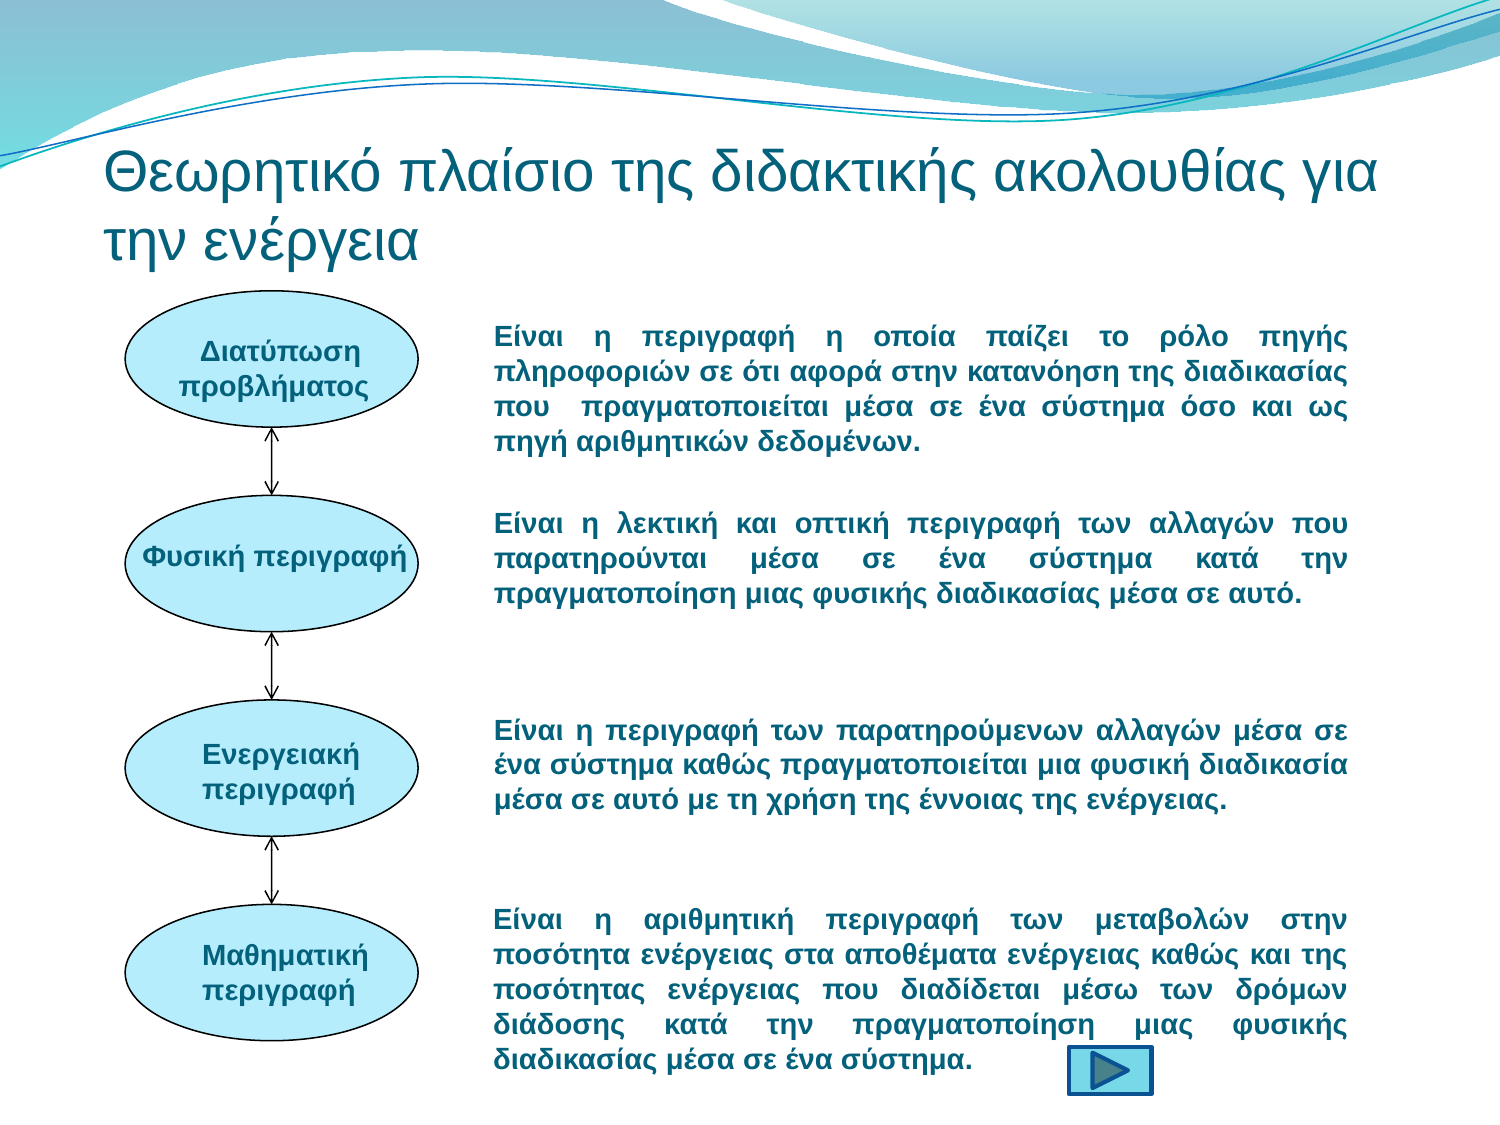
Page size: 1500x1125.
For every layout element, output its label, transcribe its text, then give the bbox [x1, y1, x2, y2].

text_box Είναι η περιγραφή των παρατηρούμενων αλλαγών μέσα σε ένα σύστημα καθώς πραγματοποιείται μια φυσική διαδικασία μέσα σε αυτό με τη χρήση της έννοιας της ενέργειας. [484, 703, 1365, 816]
text_box Είναι η περιγραφή η οποία παίζει το ρόλο πηγής πληροφοριών σε ότι αφορά στην κατανόηση της διαδικασίας που πραγματοποιείται μέσα σε ένα σύστημα όσο και ως πηγή αριθμητικών δεδομένων. [484, 309, 1365, 441]
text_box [88, 290, 479, 1041]
text_box [1067, 1045, 1154, 1096]
text_box Είναι η λεκτική και οπτική περιγραφή των αλλαγών που παρατηρούνται μέσα σε ένα σύστημα κατά την πραγματοποίηση μιας φυσικής διαδικασίας μέσα σε αυτό. [484, 497, 1365, 629]
text_box Είναι η αριθμητική περιγραφή των μεταβολών στην ποσότητα ενέργειας στα αποθέματα ενέργειας καθώς και της ποσότητας ενέργειας που διαδίδεται μέσω των δρόμων διάδοσης κατά την πραγματοποίηση μιας φυσικής διαδικασίας μέσα σε ένα σύστημα. [478, 893, 1364, 1062]
text_box Θεωρητικό πλαίσιο της διδακτικής ακολουθίας για την ενέργεια [88, 125, 1451, 313]
